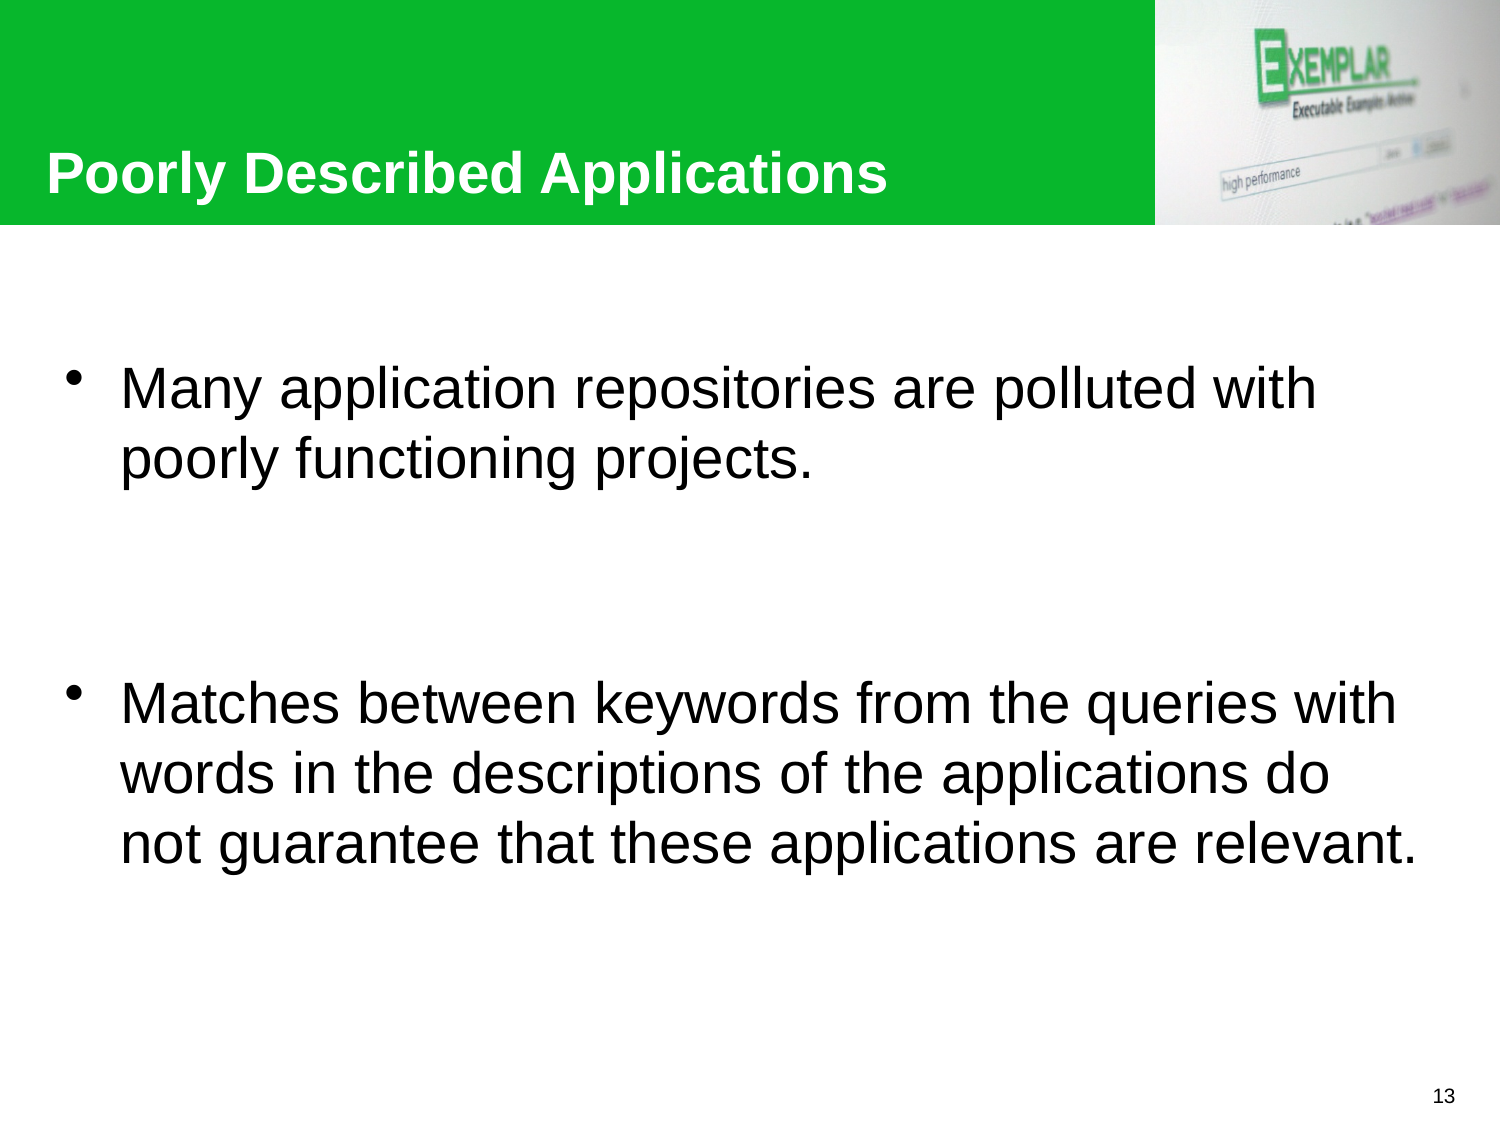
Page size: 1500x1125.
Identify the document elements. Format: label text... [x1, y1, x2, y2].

title Poorly Described Applications [30, 39, 1122, 213]
picture [1155, 0, 1500, 225]
list Many application repositories are polluted with poorly functioning projects. Matches between keywords from the queries with words in the descriptions of the applications do not guarantee that these applications are relevant. [48, 260, 1442, 986]
slide_number 13 [1191, 1070, 1471, 1116]
